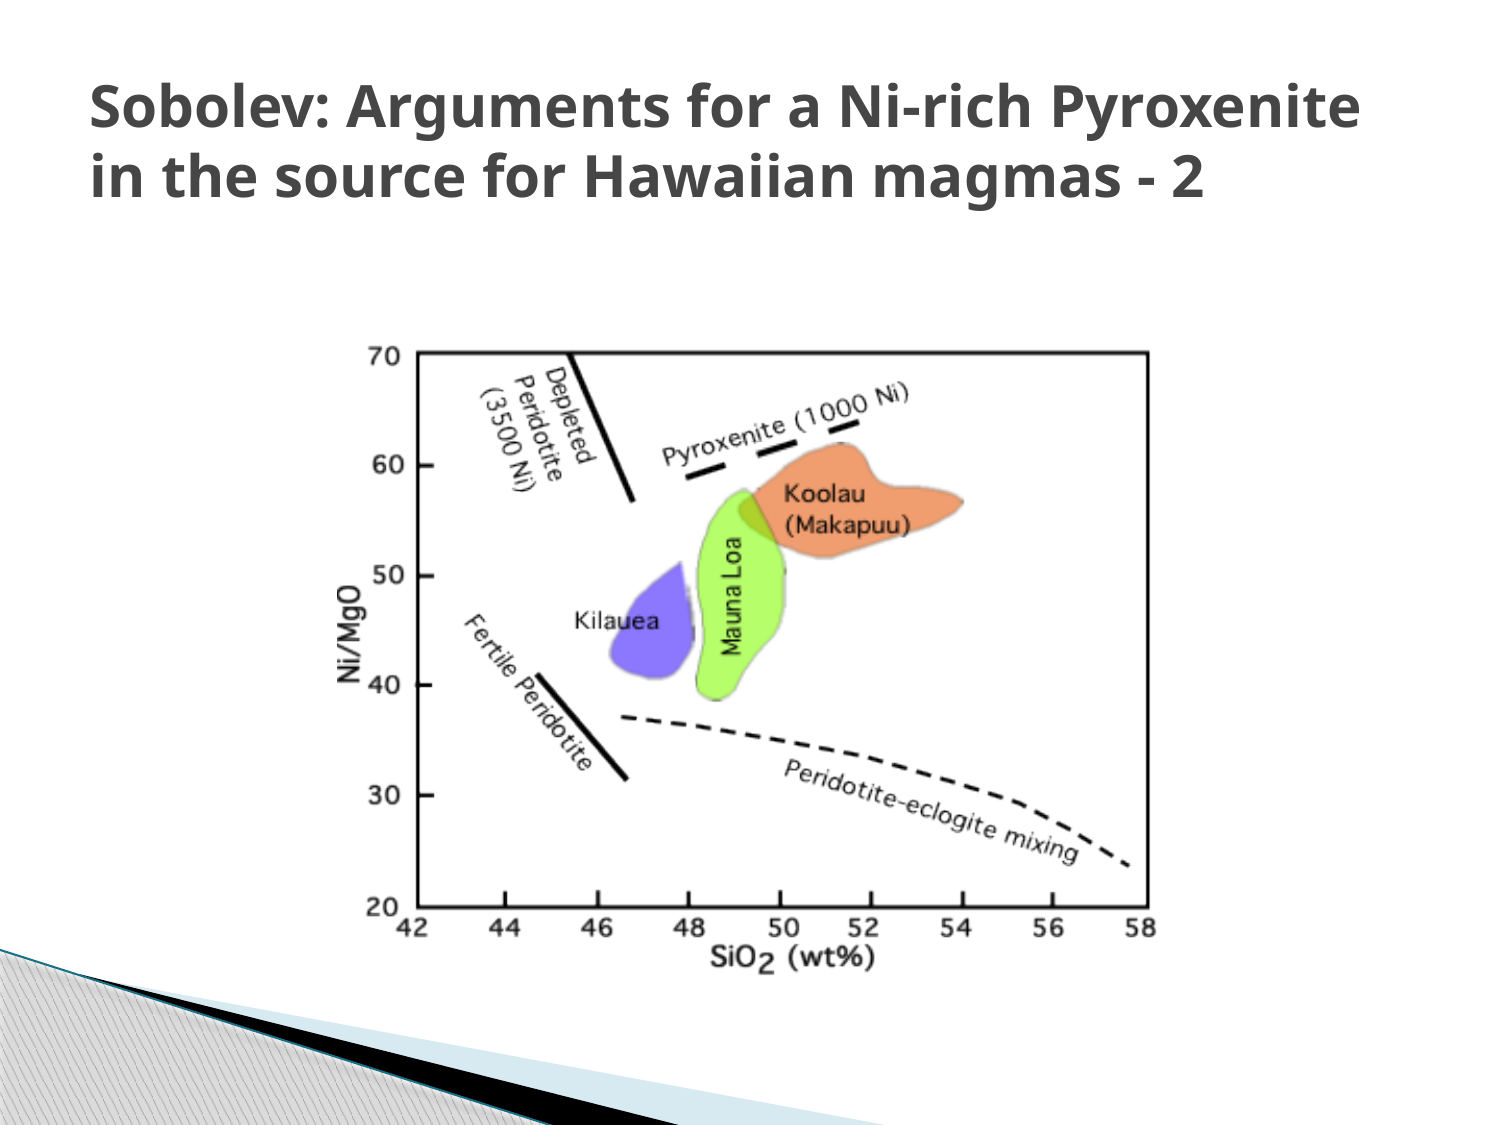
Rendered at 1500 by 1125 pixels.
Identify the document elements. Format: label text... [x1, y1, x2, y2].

title Sobolev: Arguments for a Ni-rich Pyroxenite in the source for Hawaiian magmas - 2 [75, 45, 1425, 233]
picture [337, 342, 1163, 987]
